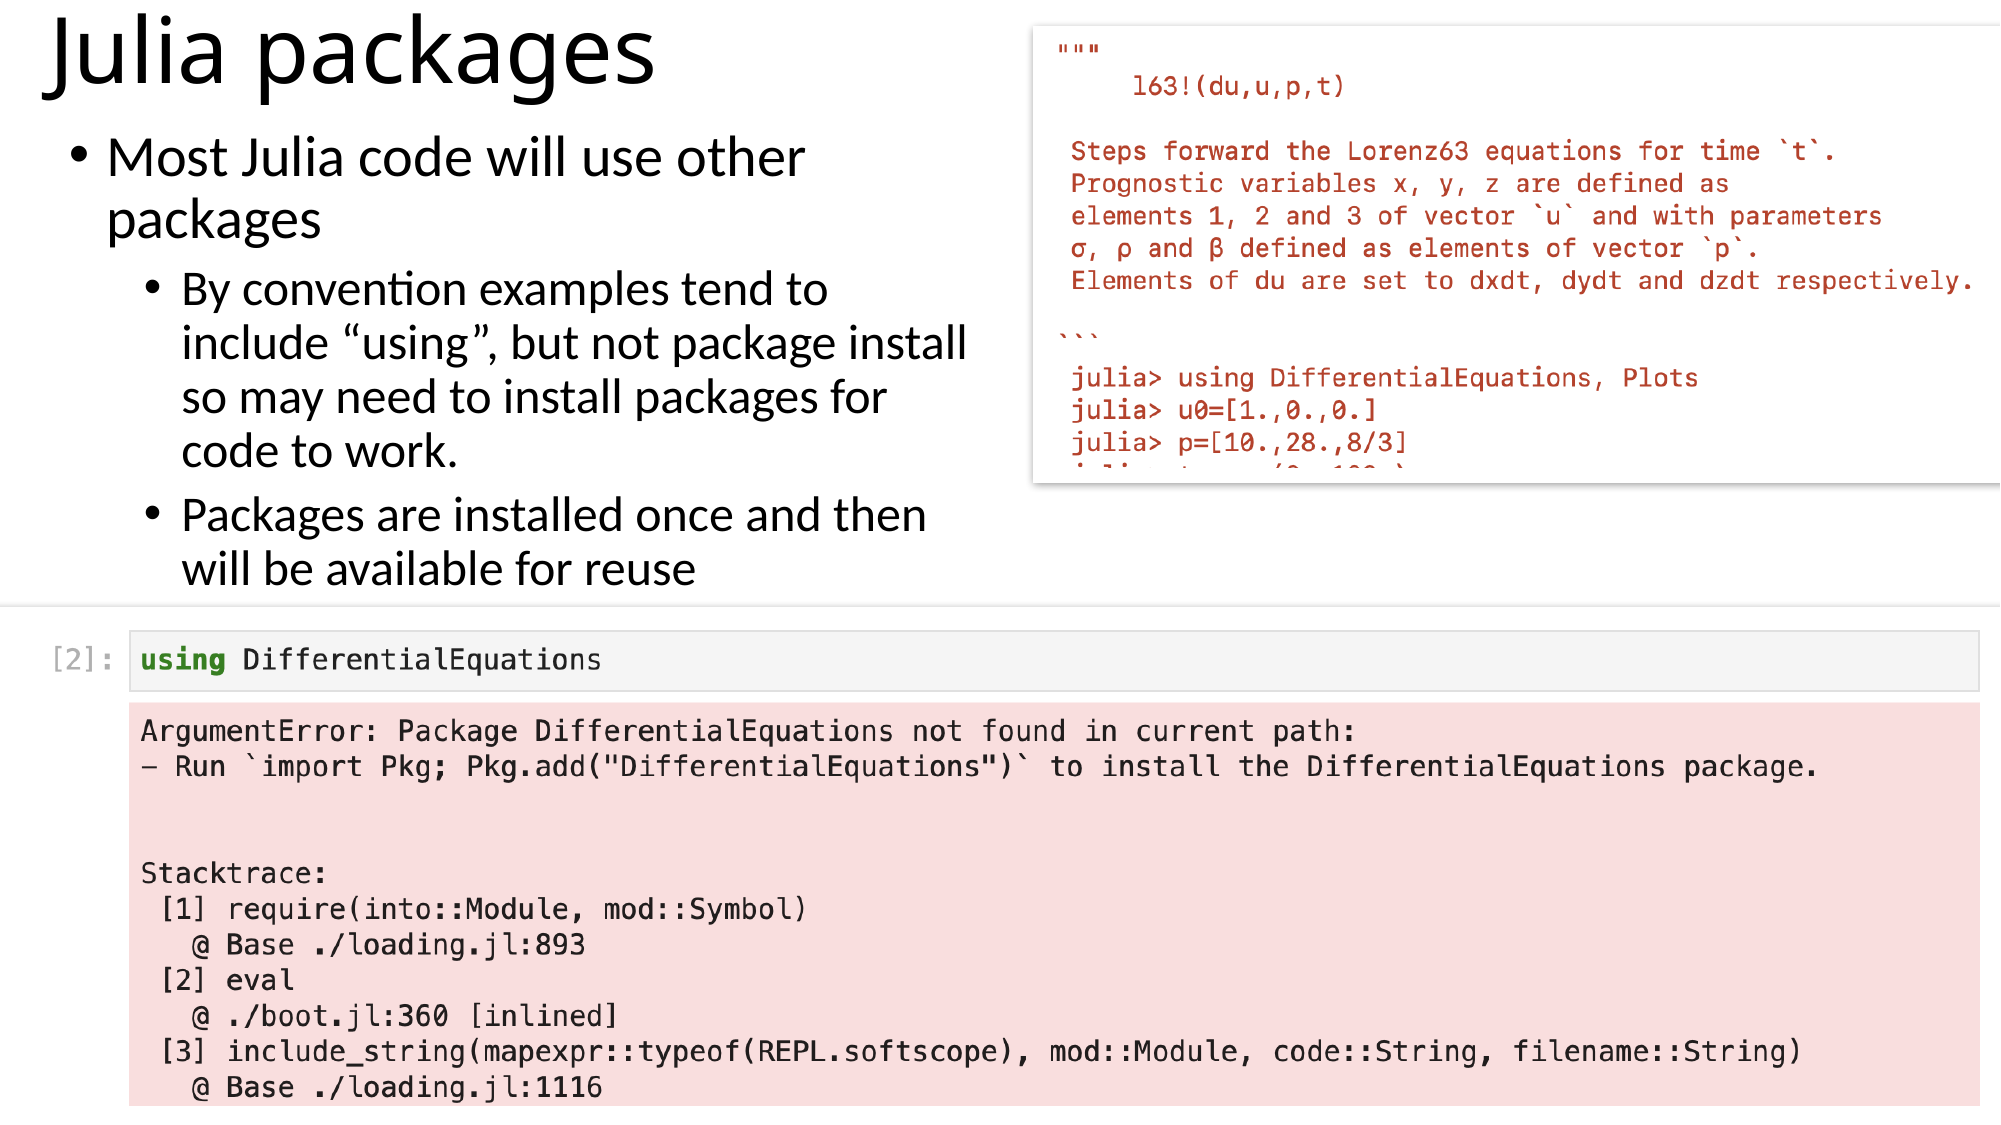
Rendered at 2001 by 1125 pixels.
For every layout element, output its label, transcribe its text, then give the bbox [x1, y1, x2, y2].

picture [1047, 40, 2000, 469]
list Most Julia code will use other packages By convention examples tend to include “using”, but not package install so may need to install packages for code to work. Packages are installed once and then will be available for reuse [54, 118, 1000, 603]
title Julia packages [34, 0, 890, 163]
picture [0, 621, 2000, 1125]
